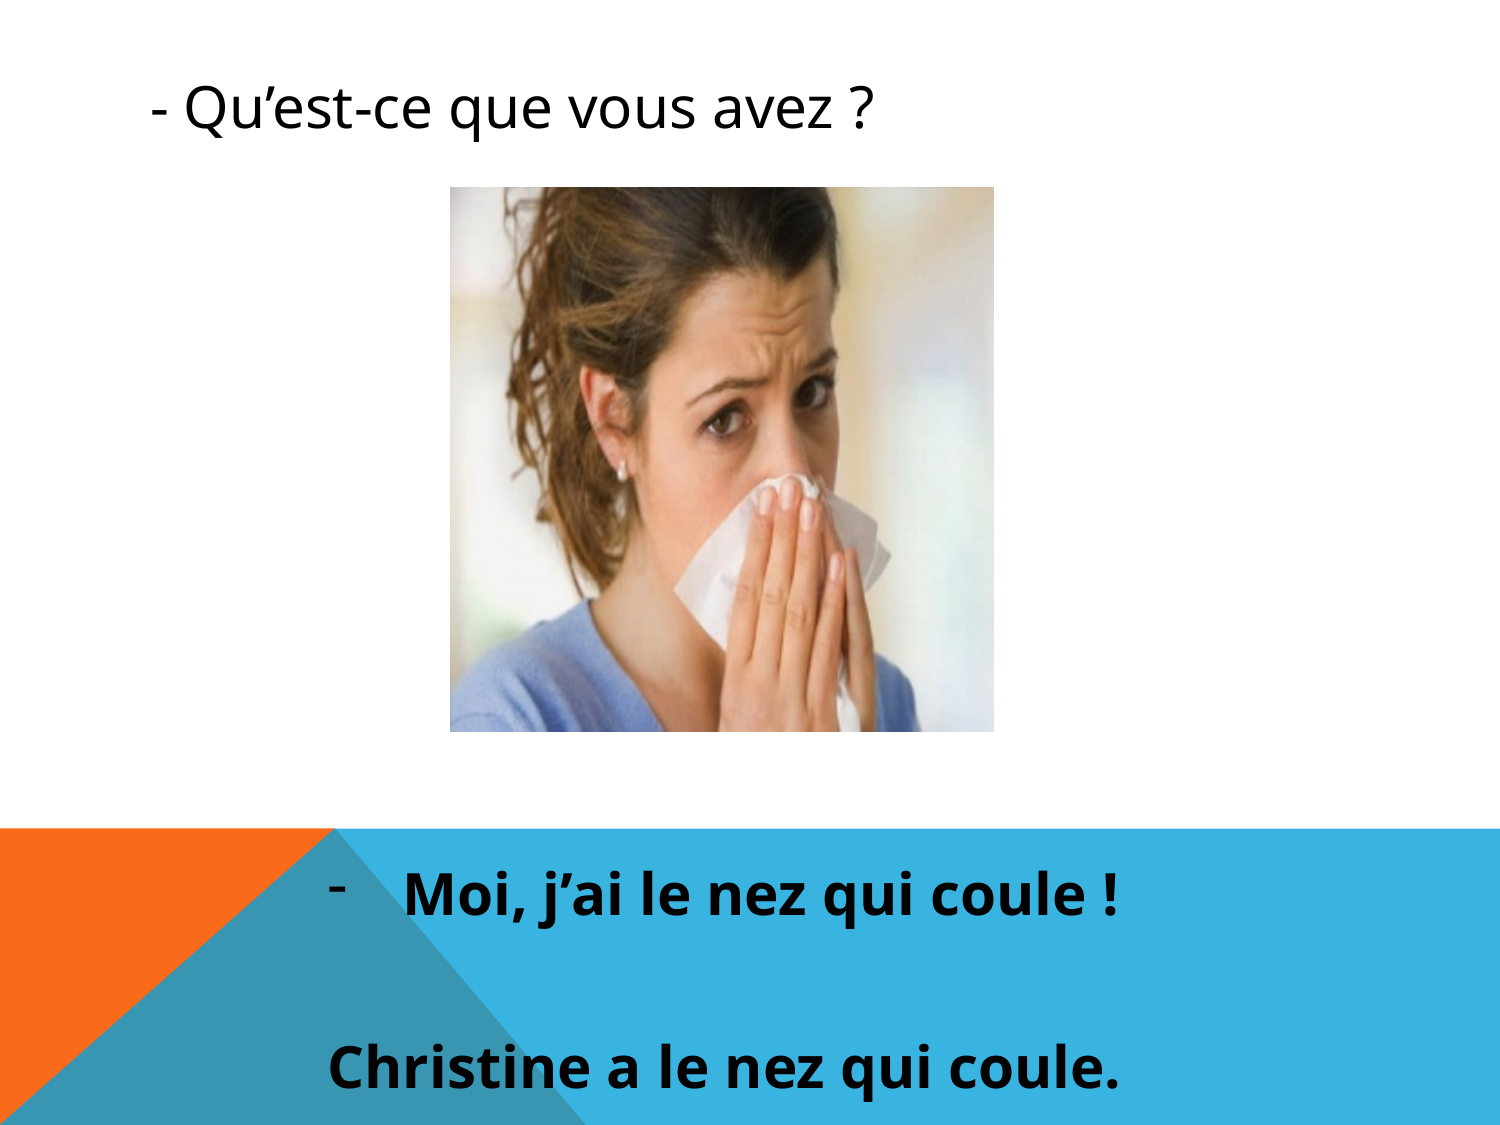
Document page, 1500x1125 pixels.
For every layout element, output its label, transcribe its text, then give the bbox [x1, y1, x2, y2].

list Moi, j’ai le nez qui coule ! Christine a le nez qui coule. [312, 849, 1450, 1125]
title - Qu’est-ce que vous avez ? [135, 60, 1369, 150]
picture [449, 187, 994, 732]
